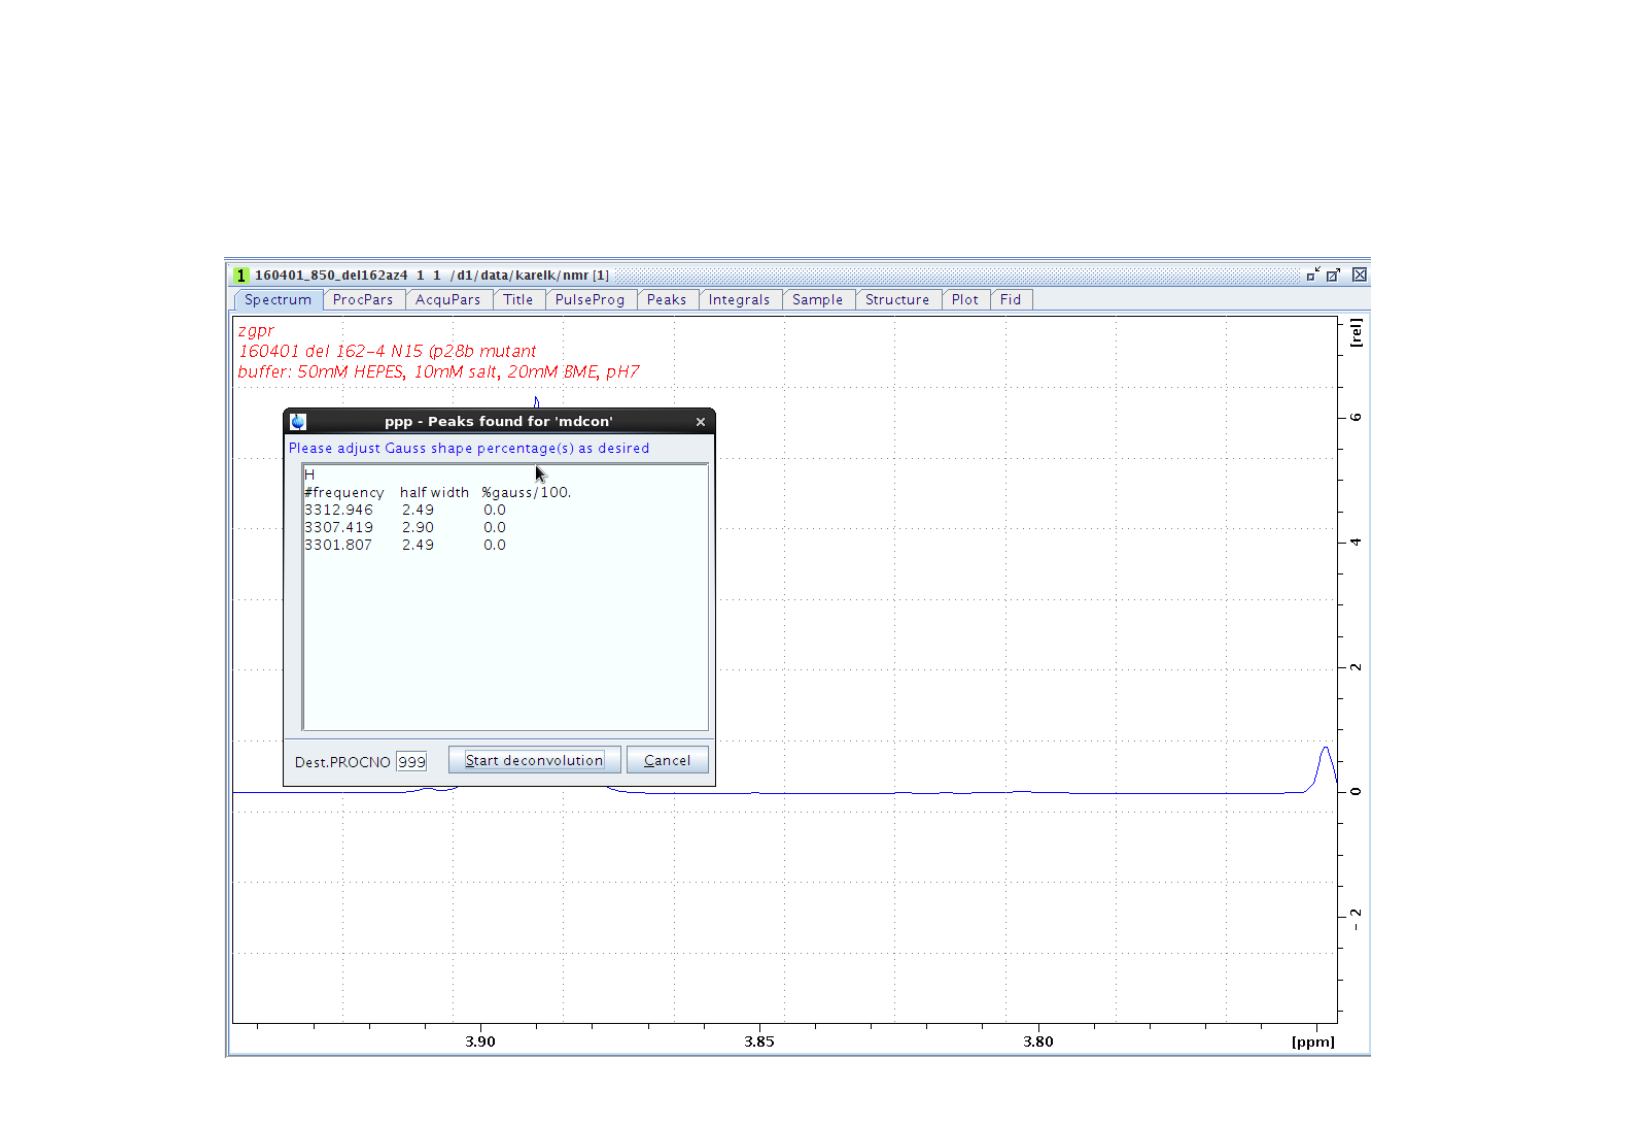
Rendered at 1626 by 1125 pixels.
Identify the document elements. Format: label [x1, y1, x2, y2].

picture [224, 257, 1371, 1058]
